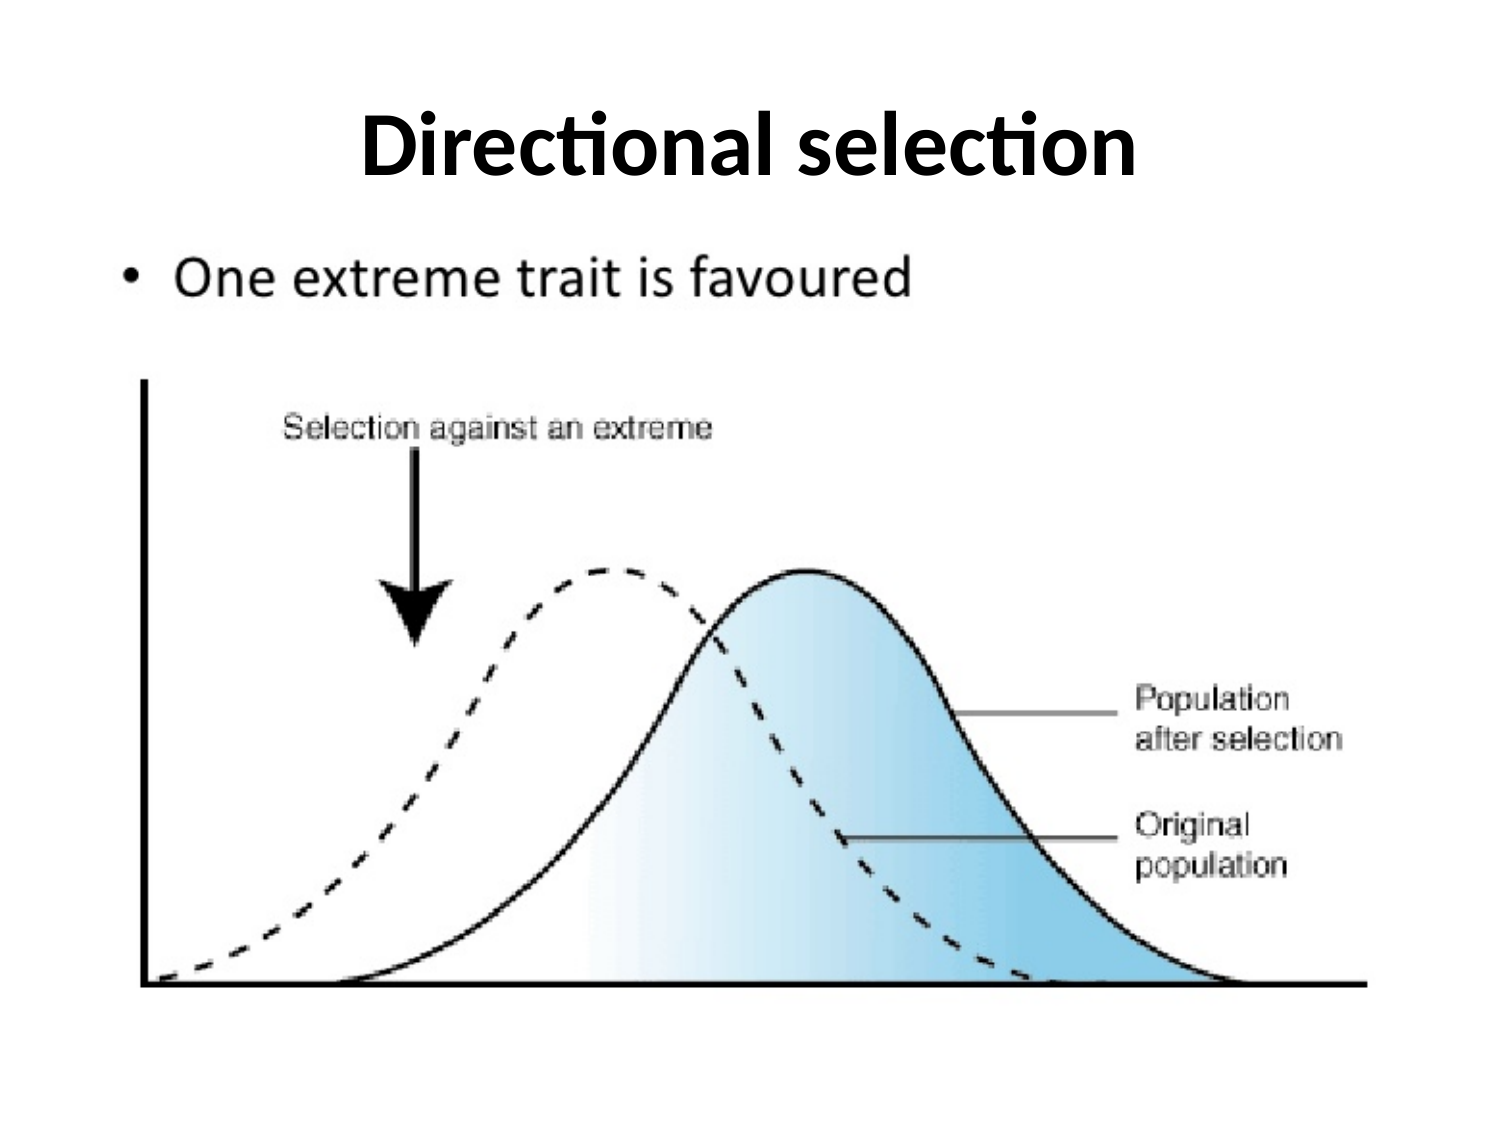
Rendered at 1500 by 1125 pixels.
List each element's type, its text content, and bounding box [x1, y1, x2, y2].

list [37, 199, 1438, 1038]
title Directional selection [75, 45, 1425, 198]
